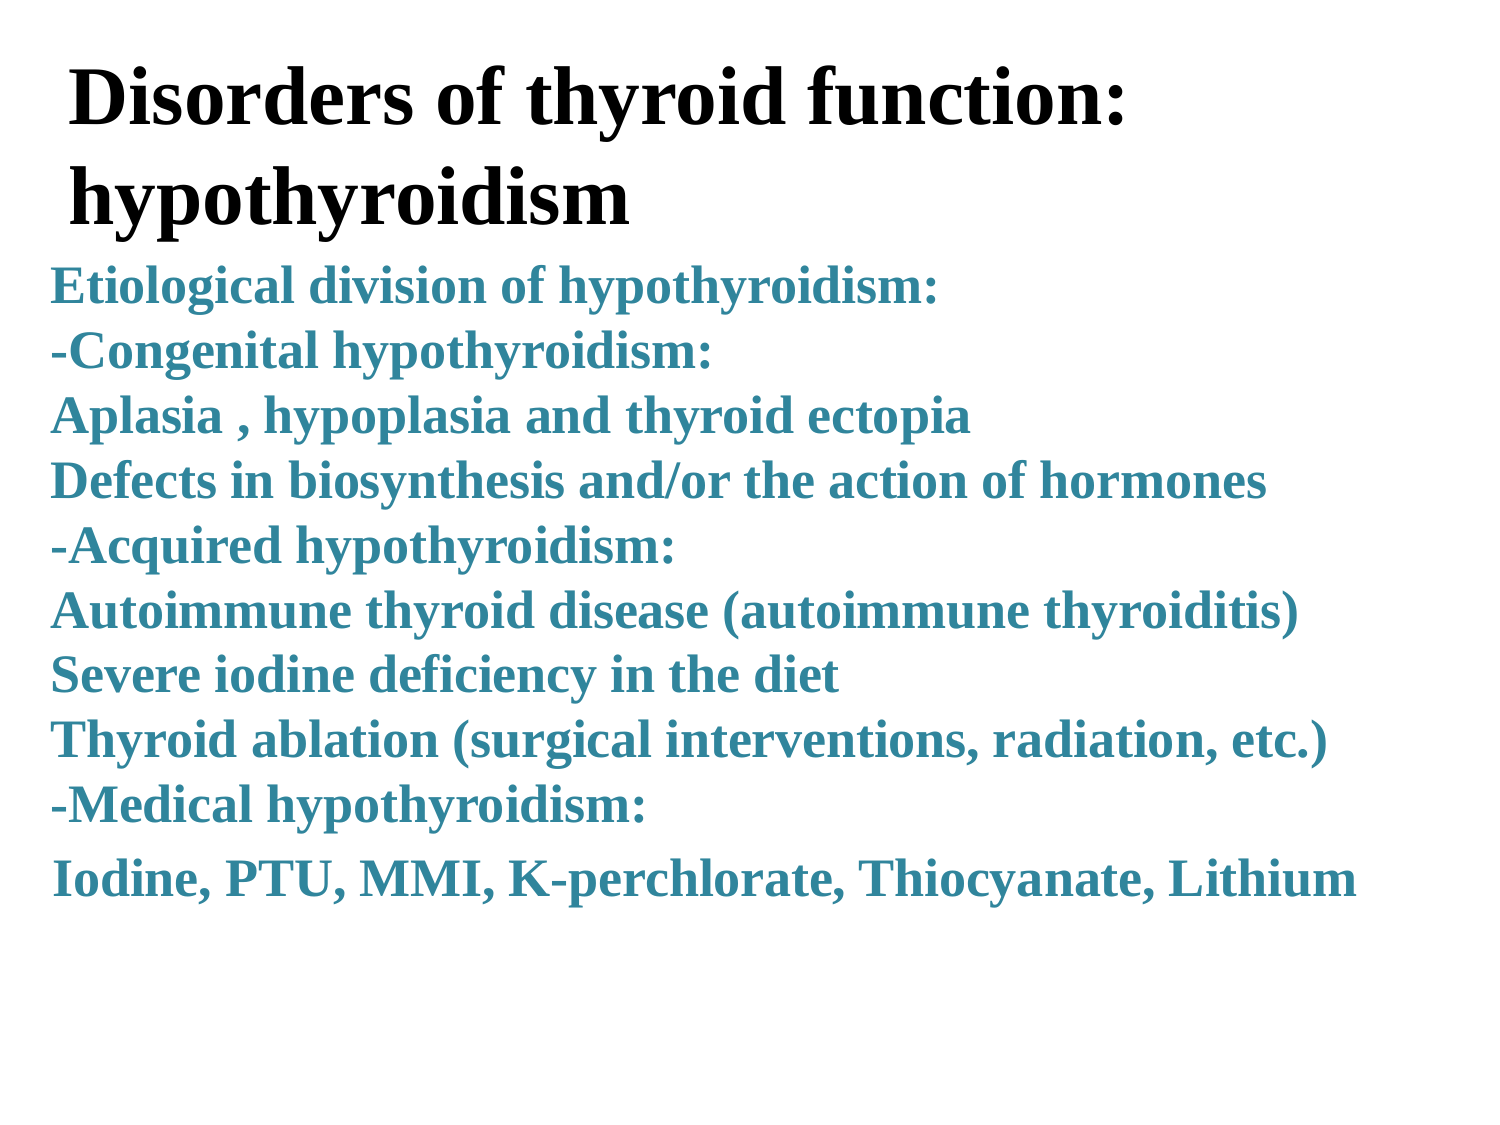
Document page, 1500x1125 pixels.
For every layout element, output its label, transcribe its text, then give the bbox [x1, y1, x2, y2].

text_box Etiological division of hypothyroidism: -Congenital hypothyroidism: Aplasia , hypoplasia and thyroid ectopia Defects in biosynthesis and/or the action of hormones -Acquired hypothyroidism: Autoimmune thyroid disease (autoimmune thyroiditis) Severe iodine deficiency in the diet Thyroid ablation (surgical interventions, radiation, etc.) -Medical hypothyroidism: Iodine, PTU, MMI, K-perchlorate, Thiocyanate, Lithium [50, 240, 1404, 908]
title Disorders of thyroid function: hypothyroidism [68, 33, 1431, 346]
